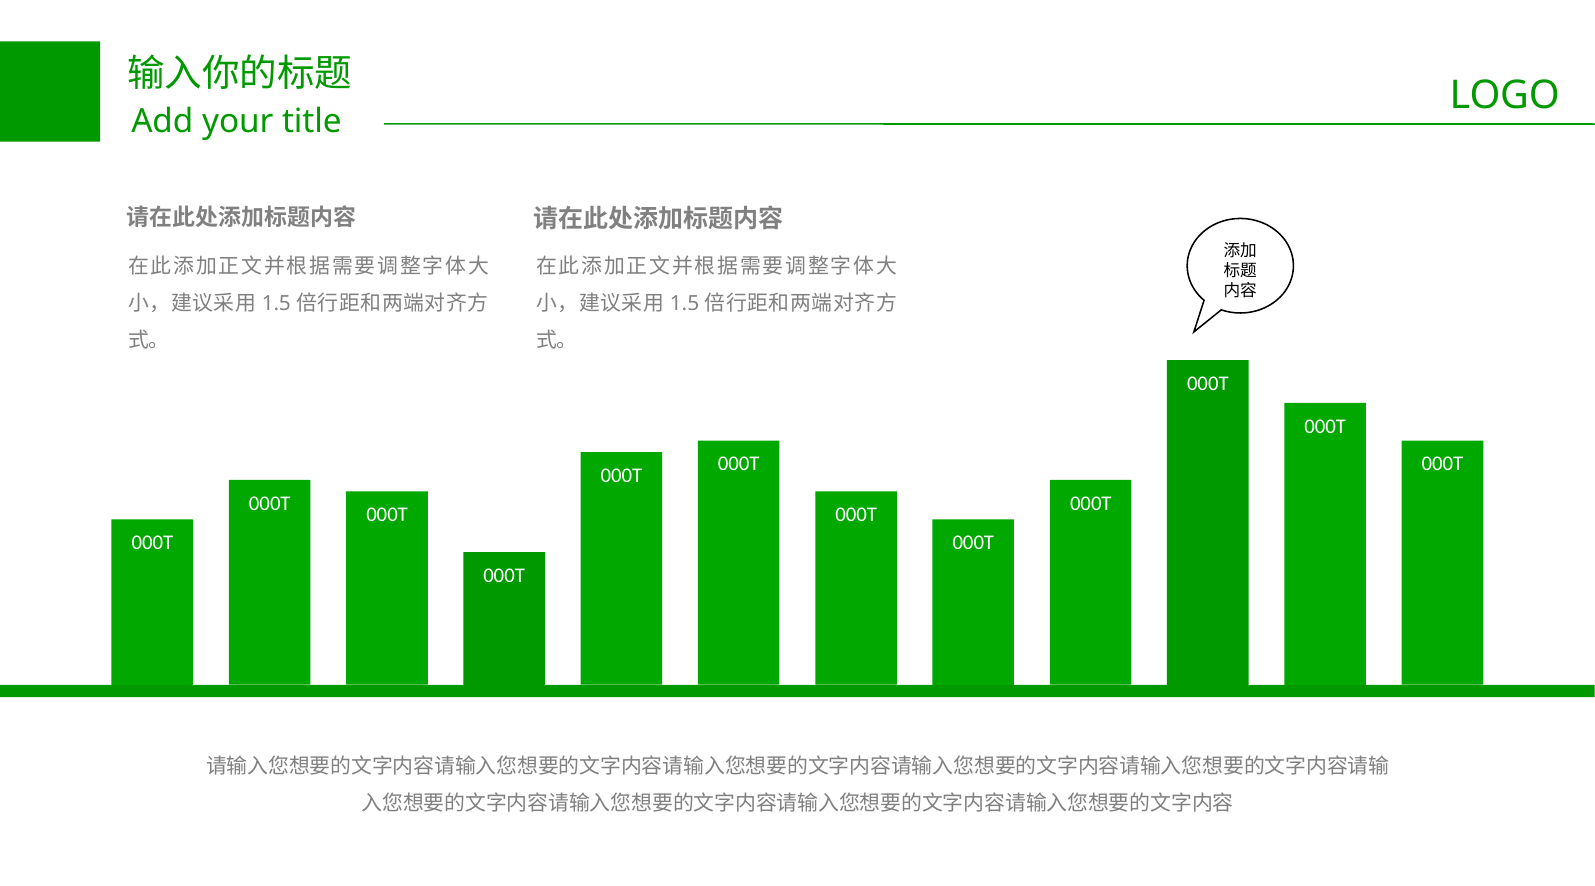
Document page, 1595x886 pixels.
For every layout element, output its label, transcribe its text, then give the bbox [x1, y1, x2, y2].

text_box 000T [815, 491, 897, 684]
text_box 添加标题内容 [1187, 218, 1294, 332]
text_box 000T [1049, 479, 1132, 684]
text_box 000T [697, 440, 780, 684]
text_box 000T [1284, 402, 1366, 684]
text_box 000T [463, 552, 546, 684]
text_box 000T [228, 479, 311, 684]
text_box [0, 684, 1595, 698]
text_box 000T [111, 519, 194, 684]
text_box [114, 196, 490, 359]
text_box 000T [580, 452, 663, 684]
text_box 000T [1401, 440, 1484, 684]
text_box 000T [1166, 360, 1249, 684]
text_box 000T [932, 519, 1014, 684]
text_box 请输入您想要的文字内容请输入您想要的文字内容请输入您想要的文字内容请输入您想要的文字内容请输入您想要的文字内容请输入您想要的文字内容请输入您想要的文字内容请输入您想要的文字内容请输入您想要的文字内容 [197, 734, 1398, 821]
text_box 000T [346, 491, 428, 684]
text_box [521, 196, 898, 359]
